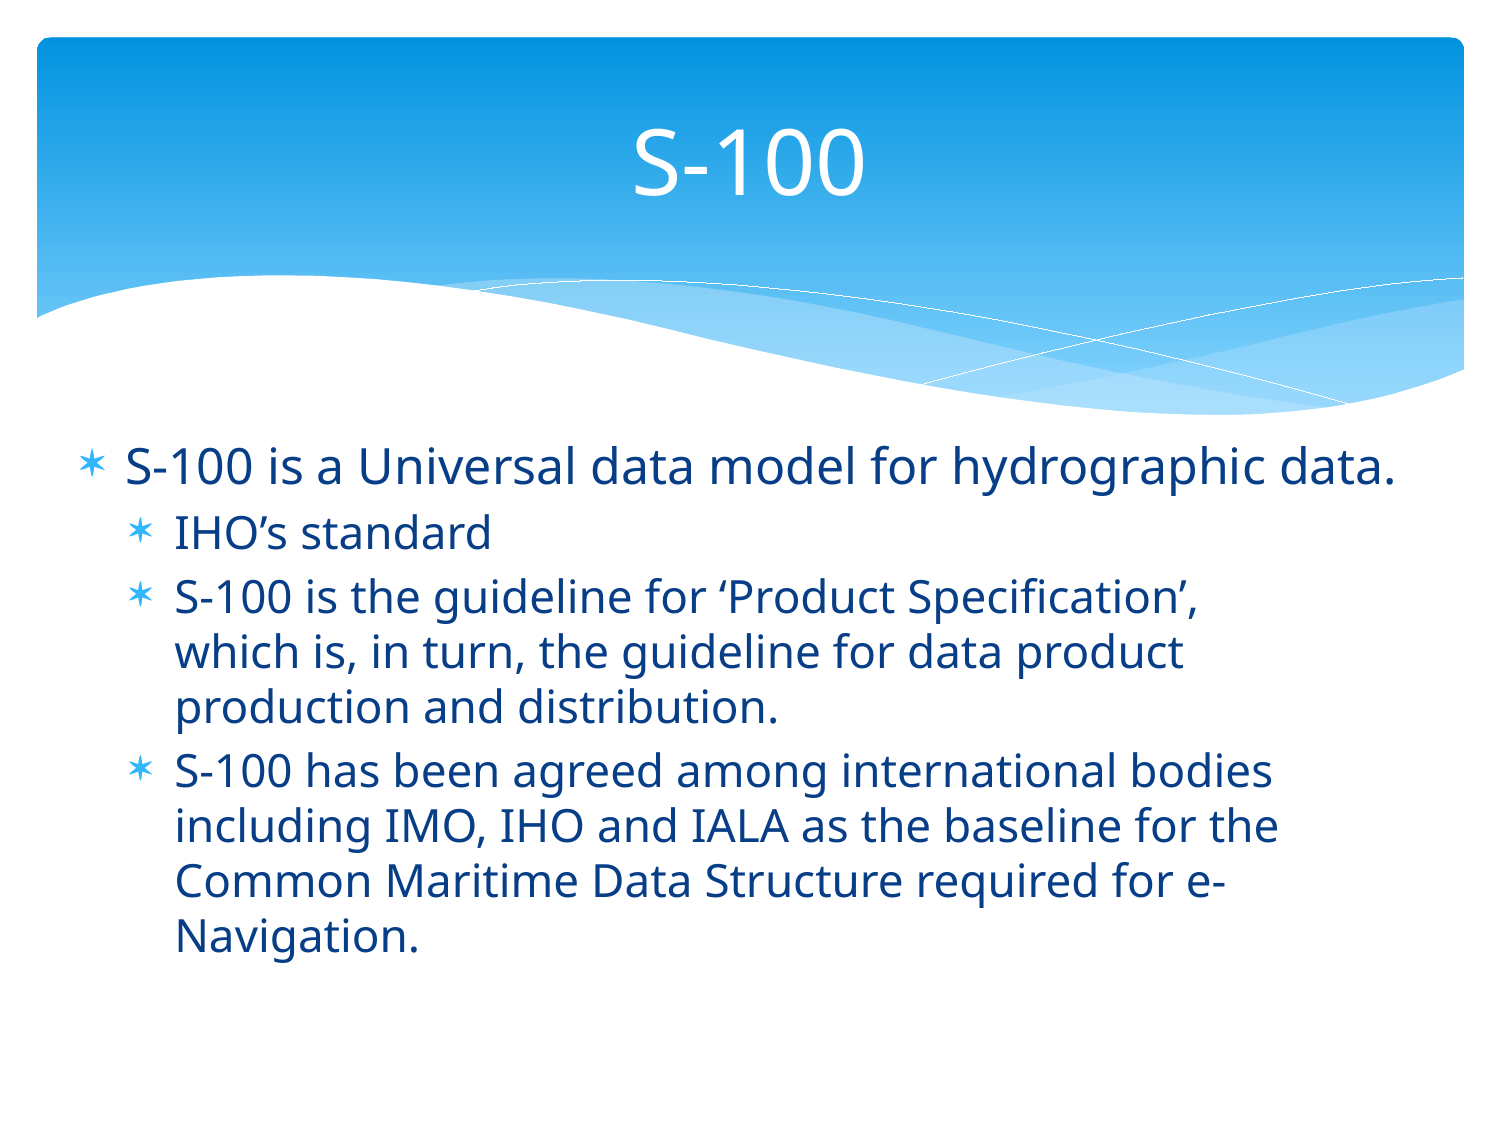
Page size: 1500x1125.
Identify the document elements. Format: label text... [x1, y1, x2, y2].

title S-100 [75, 55, 1425, 261]
list S-100 is a Universal data model for hydrographic data. IHO’s standard S-100 is the guideline for ‘Product Specification’, which is, in turn, the guideline for data product production and distribution. S-100 has been agreed among international bodies including IMO, IHO and IALA as the baseline for the Common Maritime Data Structure required for e-Navigation. [64, 427, 1424, 1012]
